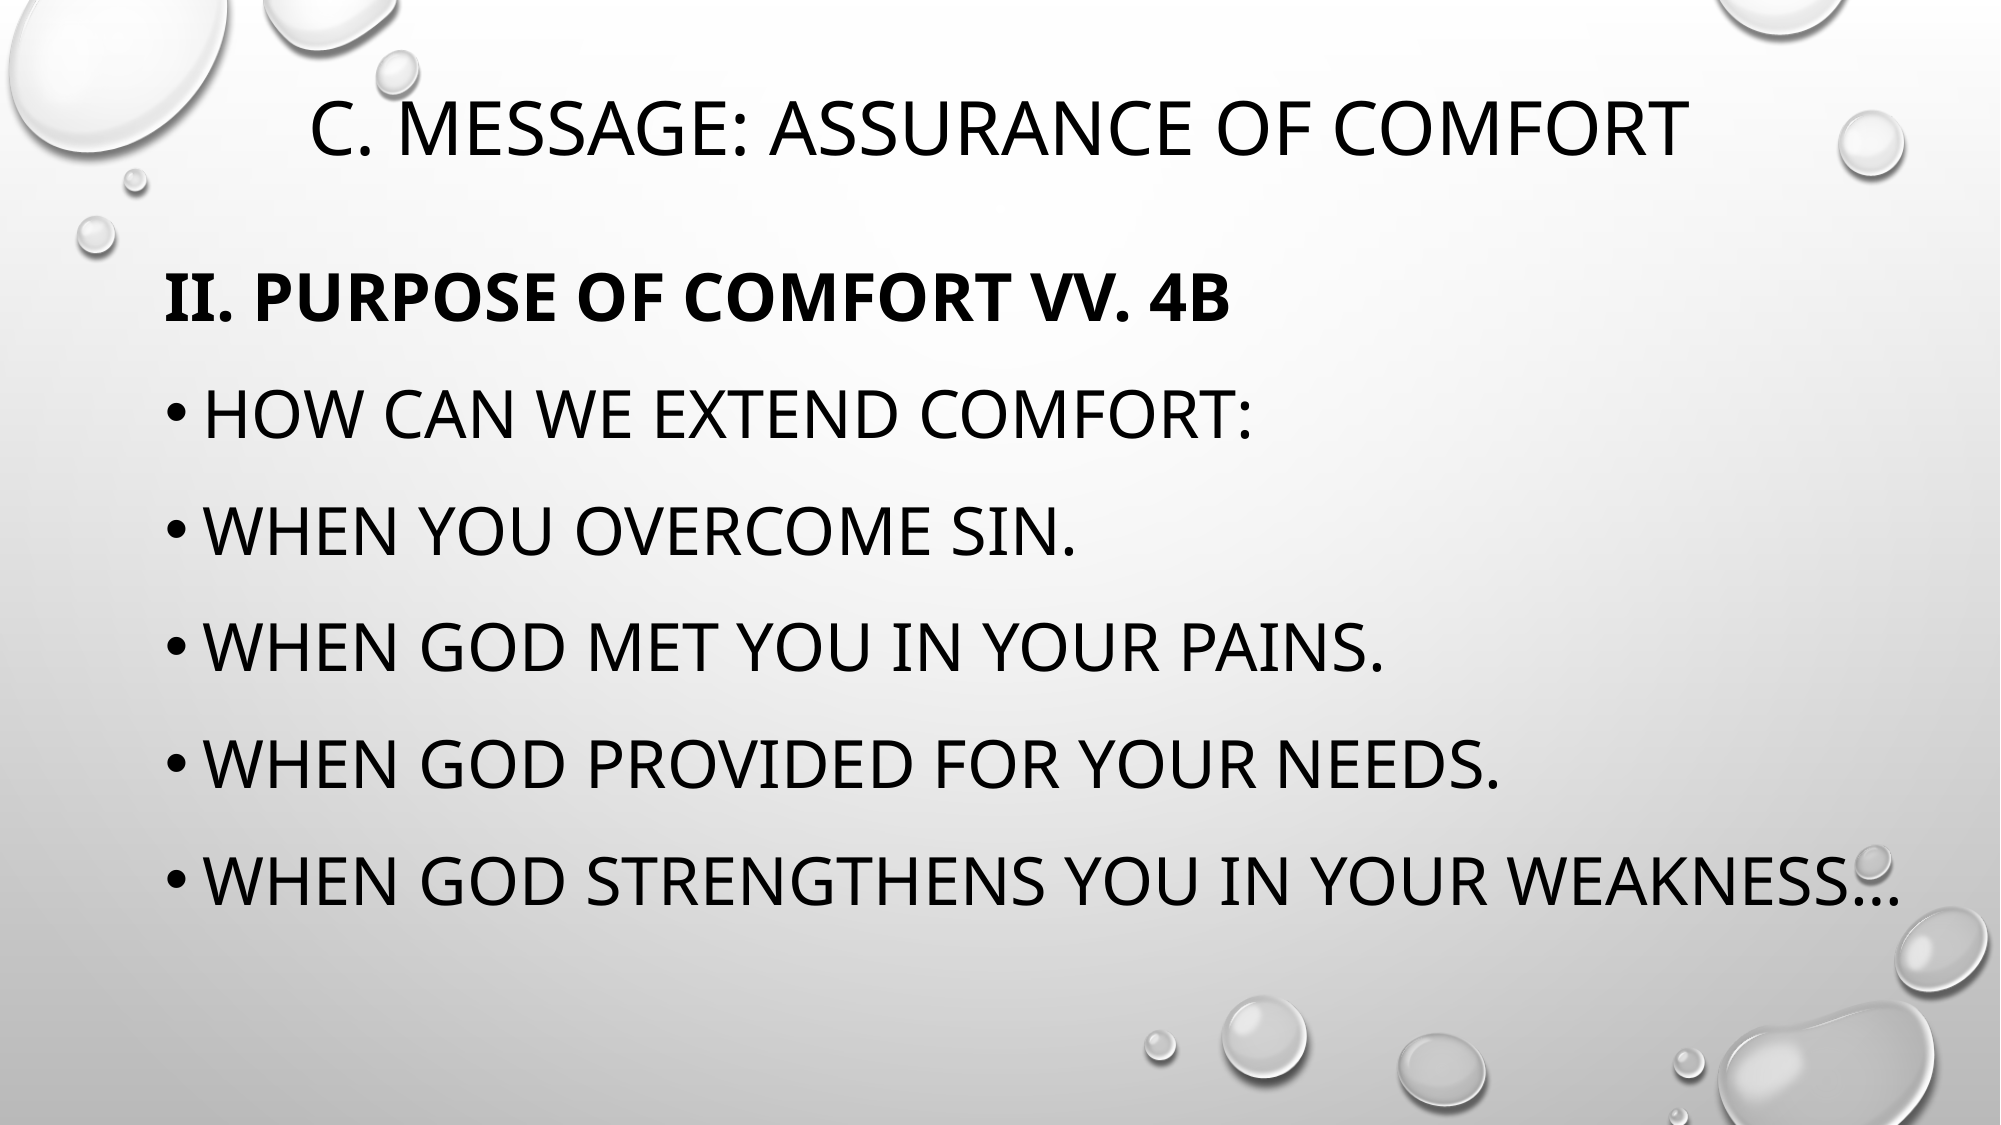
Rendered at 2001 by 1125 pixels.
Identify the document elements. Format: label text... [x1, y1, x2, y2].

list II. purpose of comfort vv. 4b How can we extend comfort: When you overcome sin. When god met you in your pains. When god provided for your needs. When god strengthens you in your weakness… [149, 231, 1962, 794]
title c. message: assurance of comfort [149, 0, 1850, 231]
picture [0, 0, 2000, 1125]
